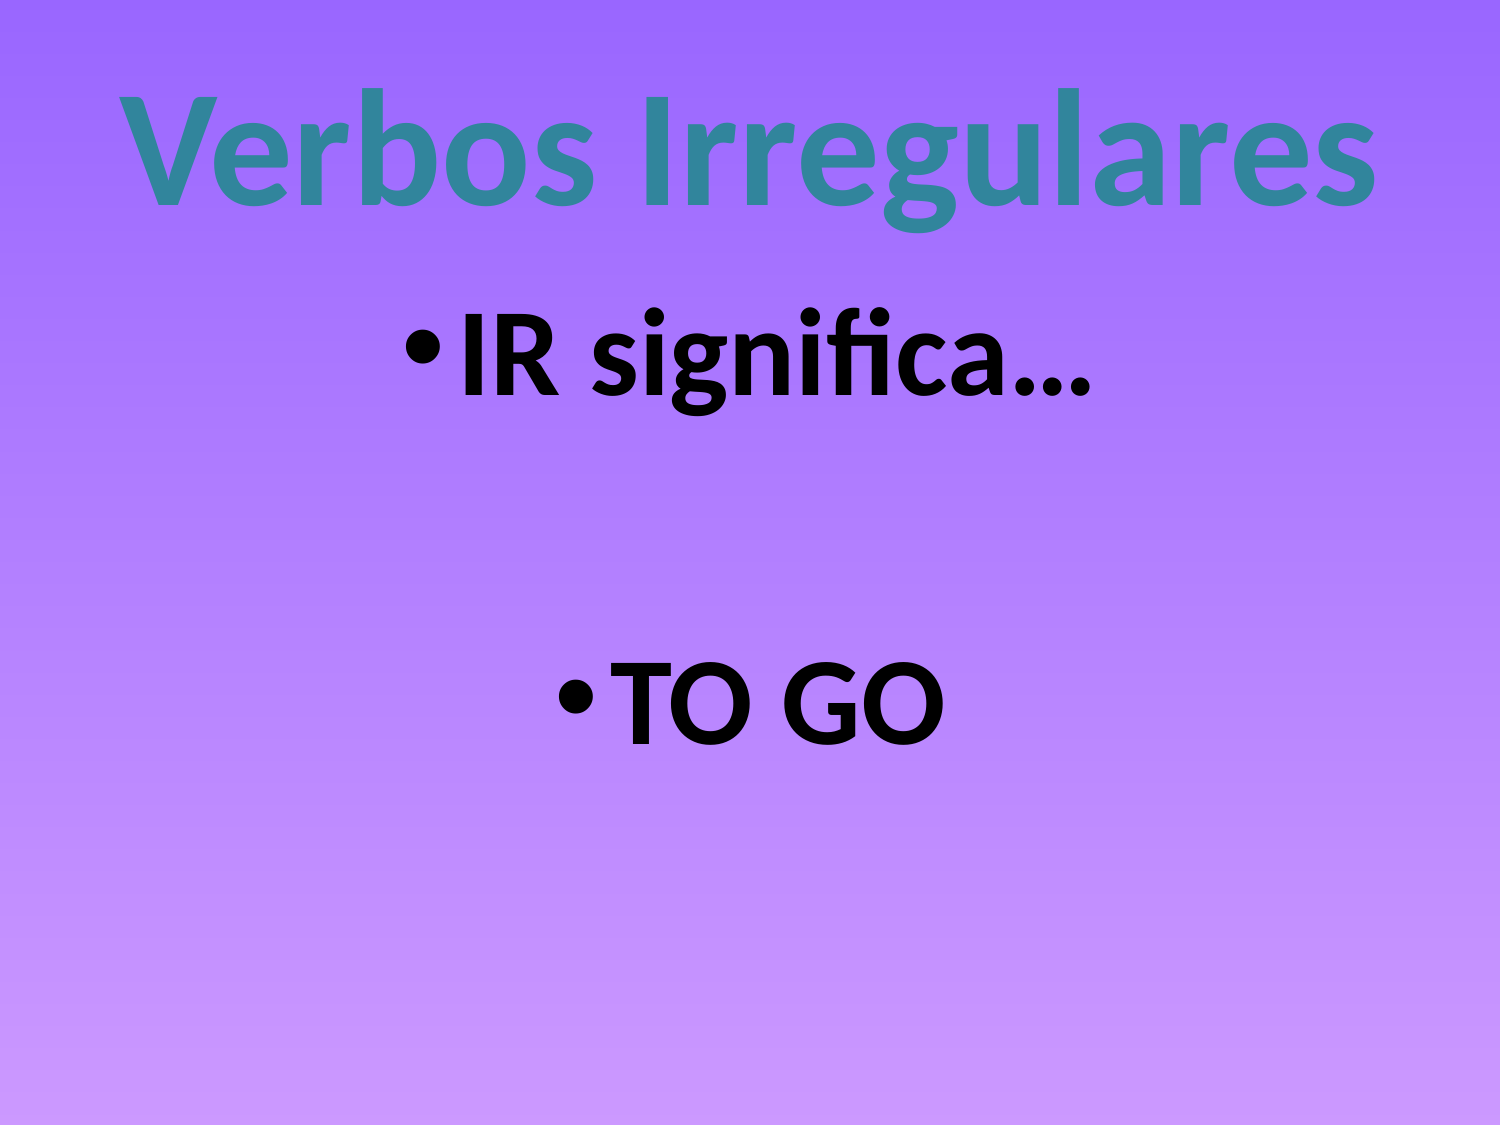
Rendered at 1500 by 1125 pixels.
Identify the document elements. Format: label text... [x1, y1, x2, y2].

list IR significa… TO GO [75, 262, 1425, 1005]
title Verbos Irregulares [75, 45, 1425, 233]
